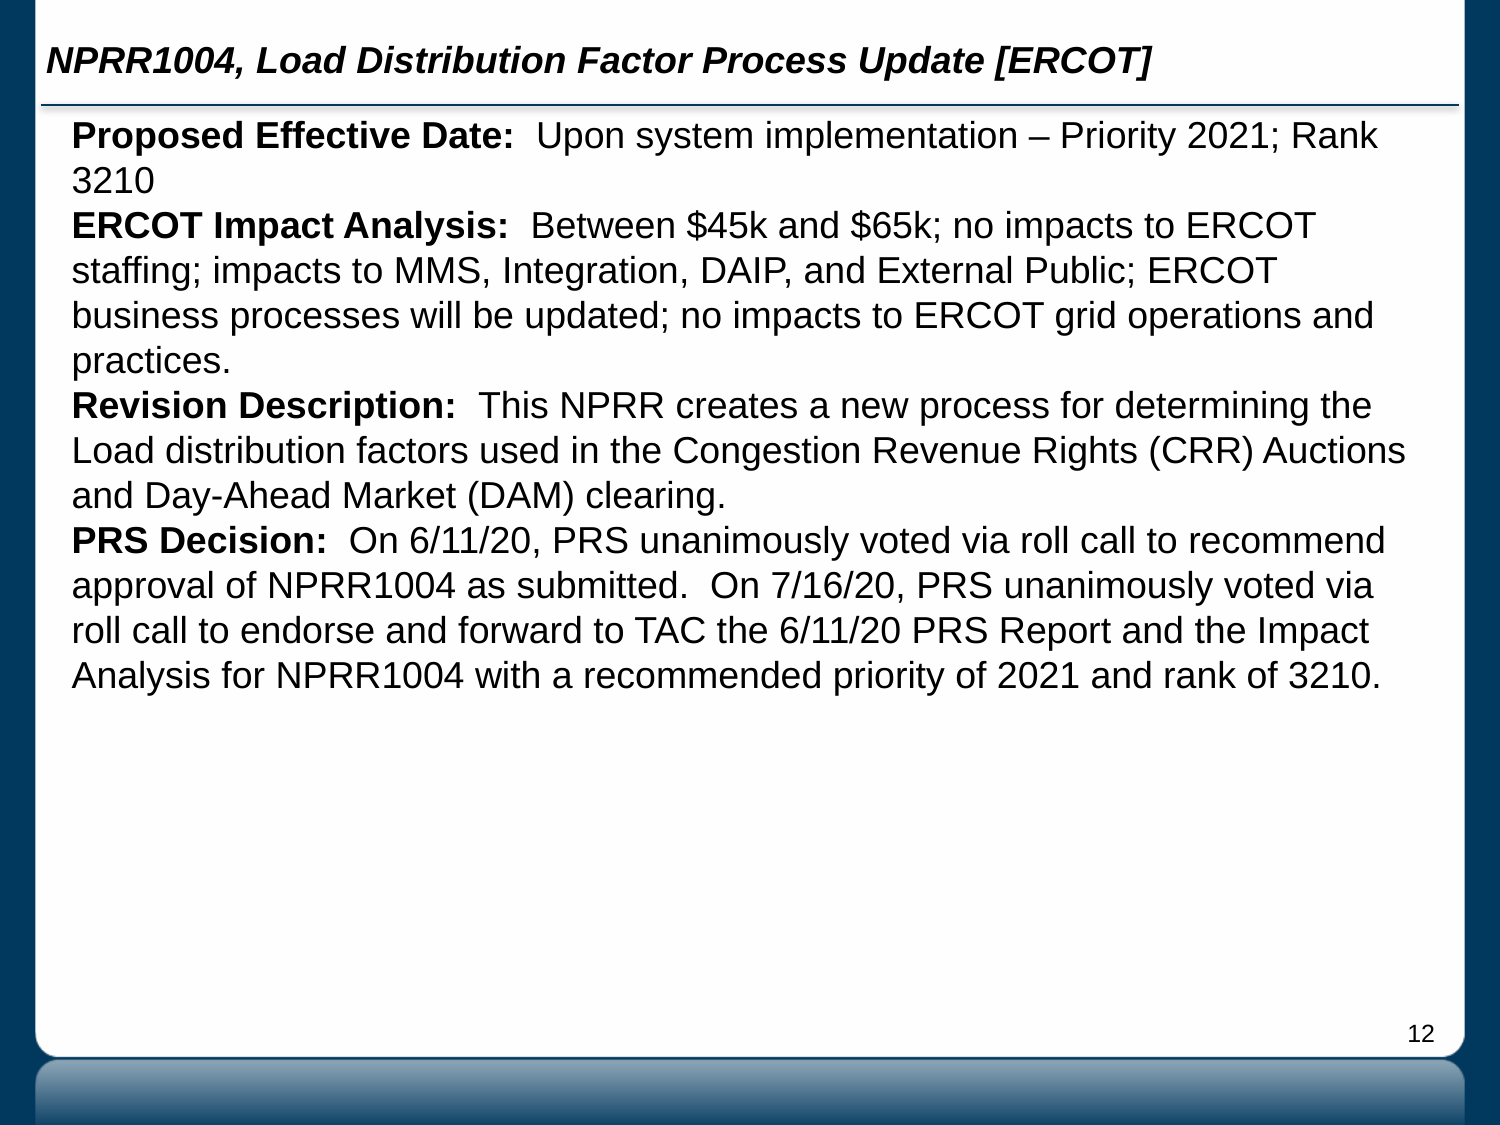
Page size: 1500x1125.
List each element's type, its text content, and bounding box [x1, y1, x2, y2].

title NPRR1004, Load Distribution Factor Process Update [ERCOT] [31, 20, 1464, 97]
text_box Proposed Effective Date: Upon system implementation – Priority 2021; Rank 3210 ERCOT Impact Analysis: Between $45k and $65k; no impacts to ERCOT staffing; impacts to MMS, Integration, DAIP, and External Public; ERCOT business processes will be updated; no impacts to ERCOT grid operations and practices. Revision Description: This NPRR creates a new process for determining the Load distribution factors used in the Congestion Revenue Rights (CRR) Auctions and Day-Ahead Market (DAM) clearing. PRS Decision: On 6/11/20, PRS unanimously voted via roll call to recommend approval of NPRR1004 as submitted. On 7/16/20, PRS unanimously voted via roll call to endorse and forward to TAC the 6/11/20 PRS Report and the Impact Analysis for NPRR1004 with a recommended priority of 2021 and rank of 3210. [56, 103, 1448, 704]
picture [35, 0, 1465, 1125]
